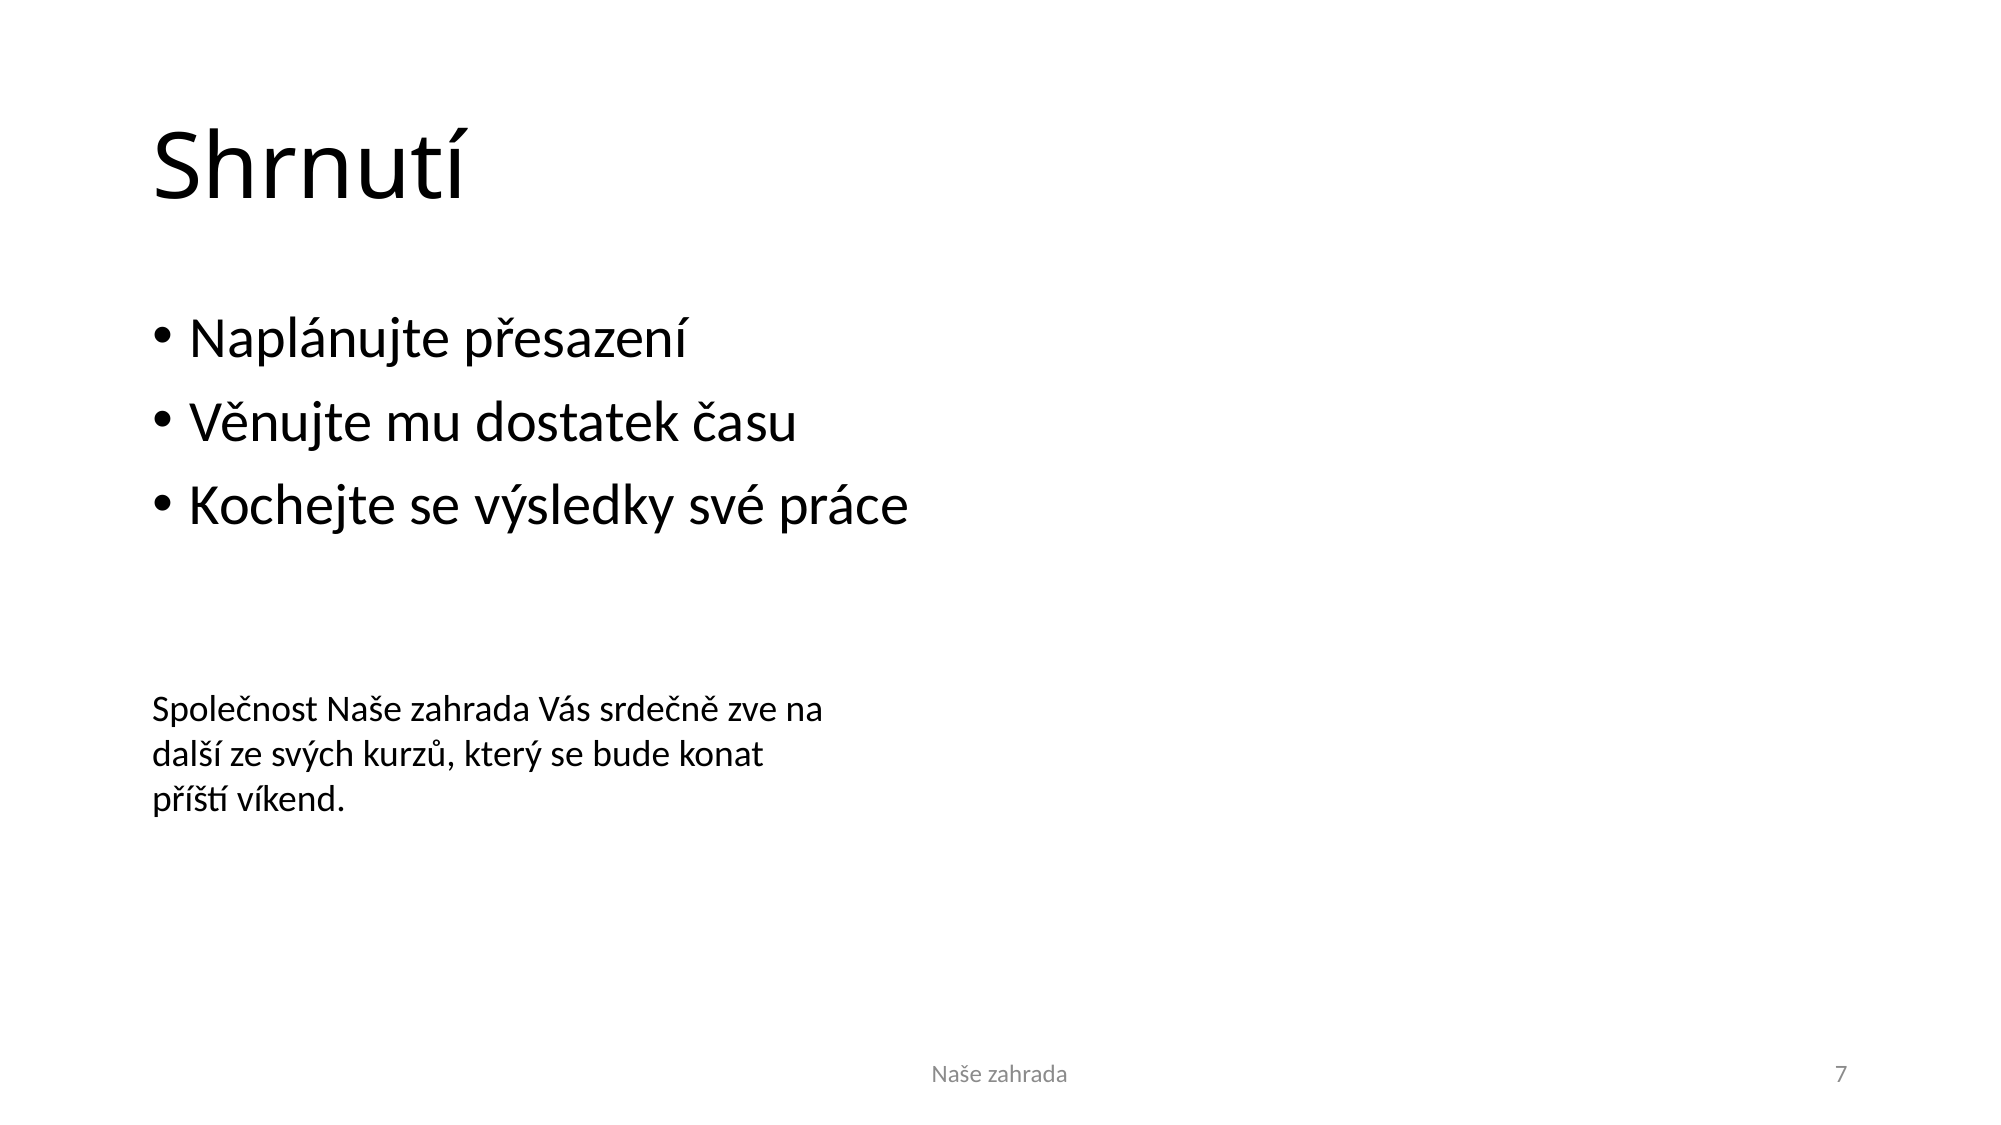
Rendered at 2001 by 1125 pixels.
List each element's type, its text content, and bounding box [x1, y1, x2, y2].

slide_number 7 [1412, 1042, 1863, 1103]
list Naplánujte přesazení Věnujte mu dostatek času Kochejte se výsledky své práce [137, 299, 988, 953]
footer Naše zahrada [662, 1042, 1338, 1103]
text_box Společnost Naše zahrada Vás srdečně zve na další ze svých kurzů, který se bude konat příští víkend. [137, 676, 853, 827]
title Shrnutí [137, 59, 1863, 278]
